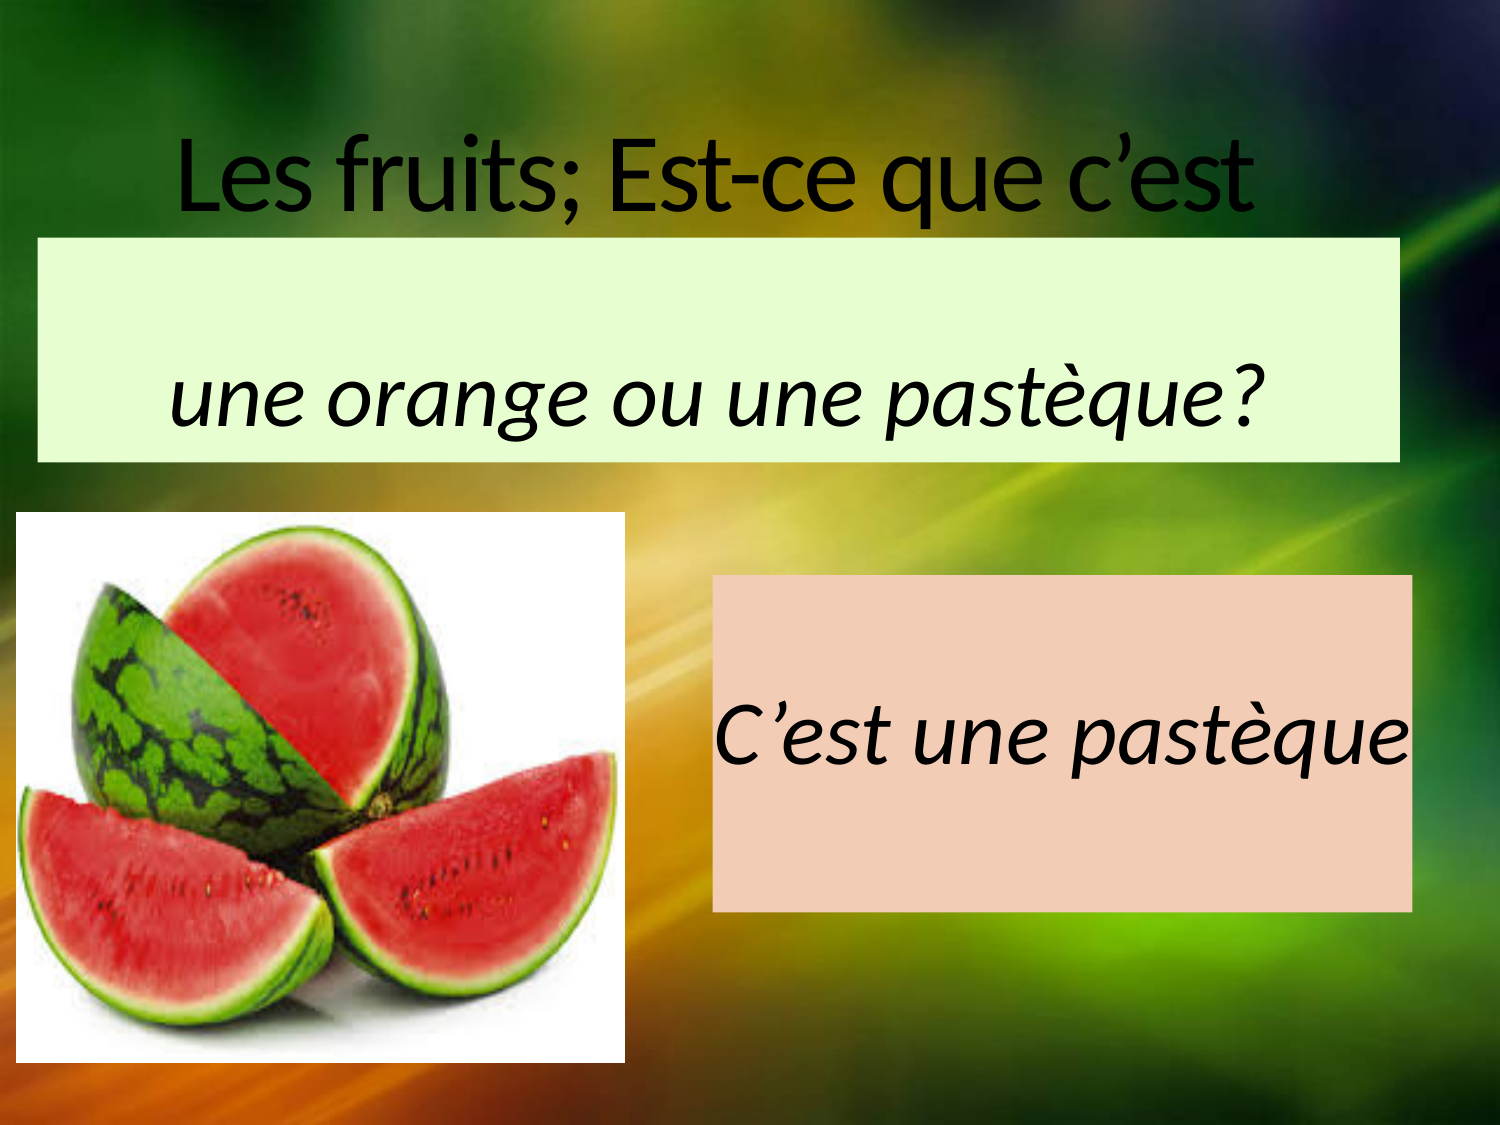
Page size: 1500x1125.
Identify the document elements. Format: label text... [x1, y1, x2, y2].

title Les fruits; Est-ce que c’est [174, 50, 1331, 237]
text_box C’est une pastèque [712, 575, 1413, 913]
subtitle une orange ou une pastèque? [37, 237, 1400, 463]
picture [0, 0, 1500, 1125]
